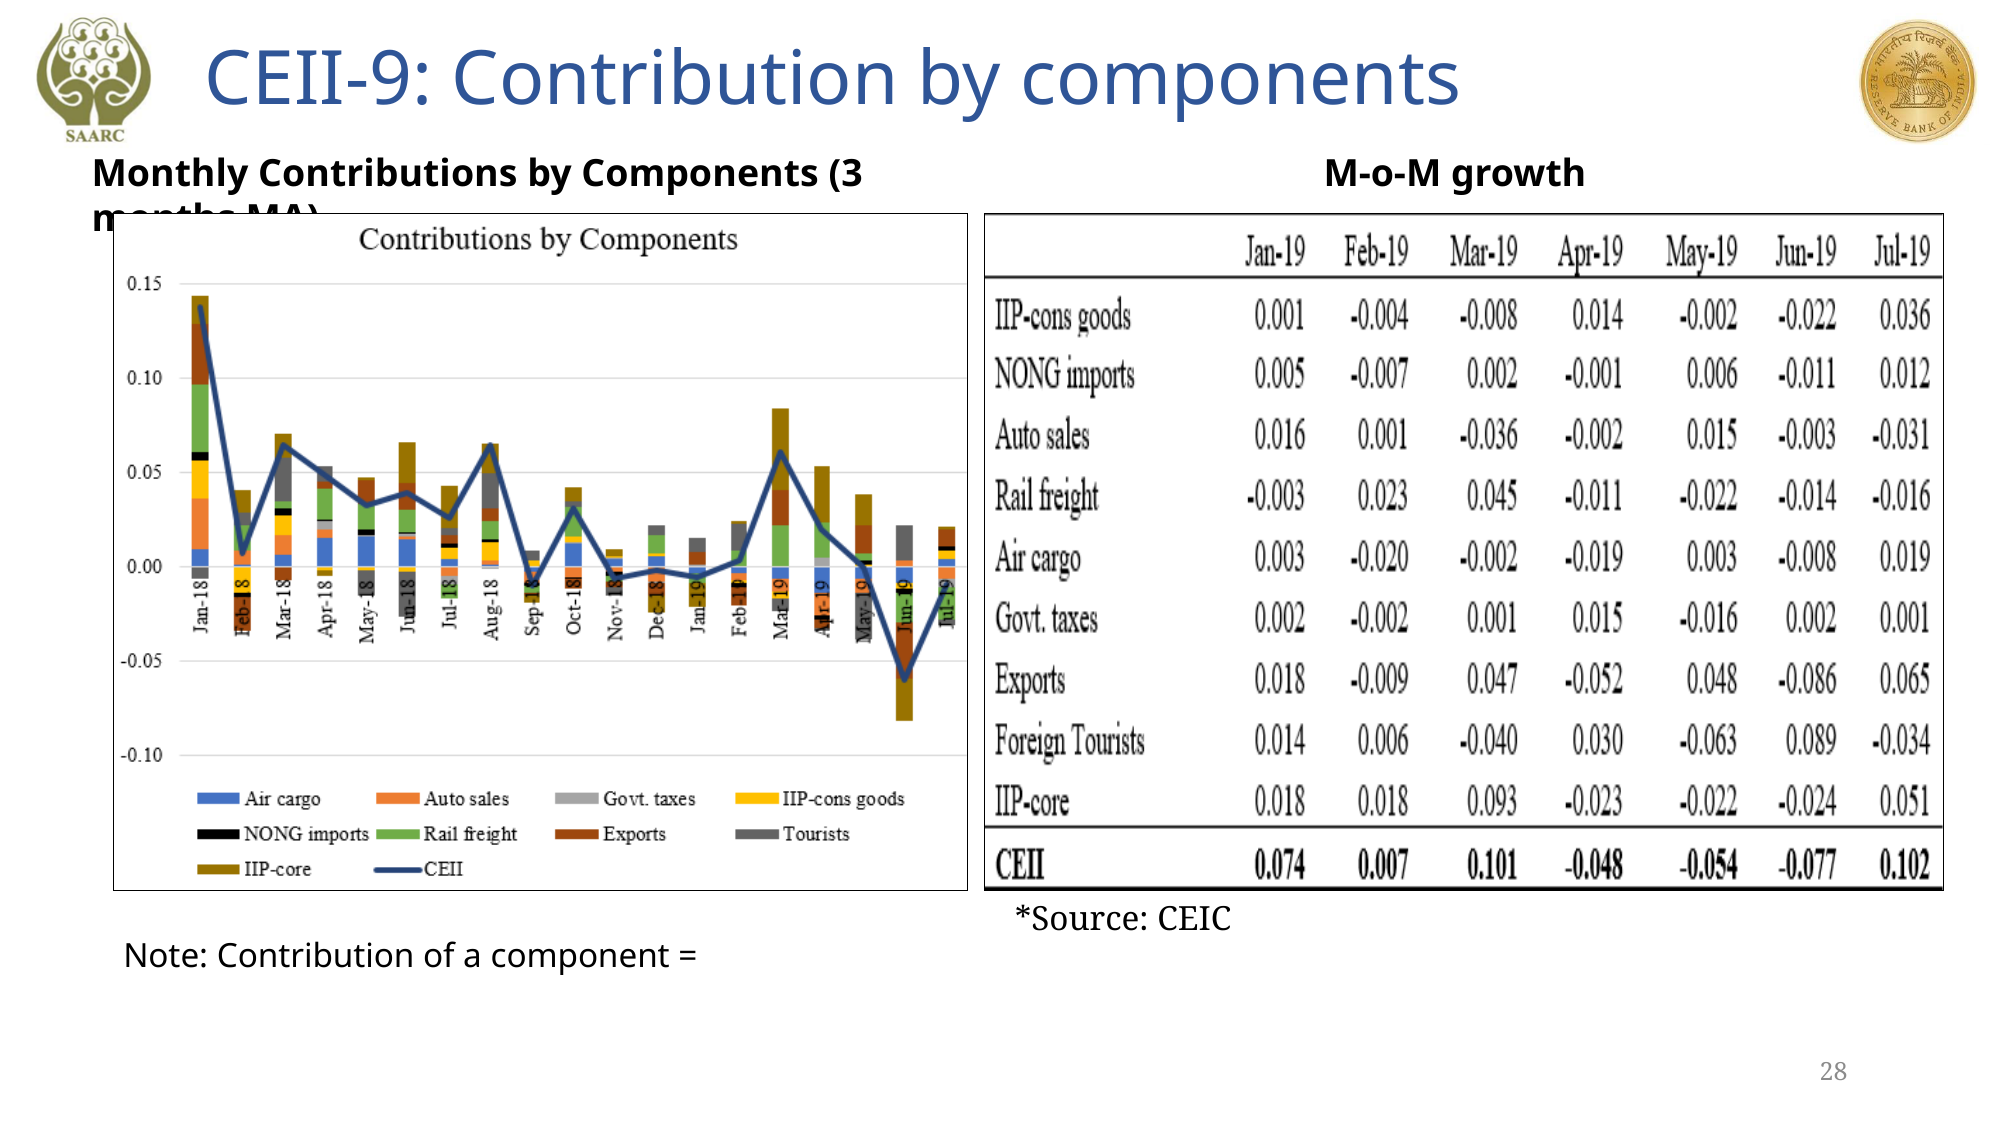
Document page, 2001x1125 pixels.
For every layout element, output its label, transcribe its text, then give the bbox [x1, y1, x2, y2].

text_box M-o-M growth [1308, 141, 1602, 202]
picture [984, 213, 1944, 890]
picture [113, 213, 968, 890]
picture [1832, 13, 1997, 145]
text_box Monthly Contributions by Components (3 months MA) [76, 141, 1004, 247]
text_box *Source: CEIC [999, 890, 2000, 945]
list CEII-9: Contribution by components [189, 32, 1915, 154]
slide_number 28 [1412, 1042, 1863, 1103]
picture [26, 13, 160, 149]
